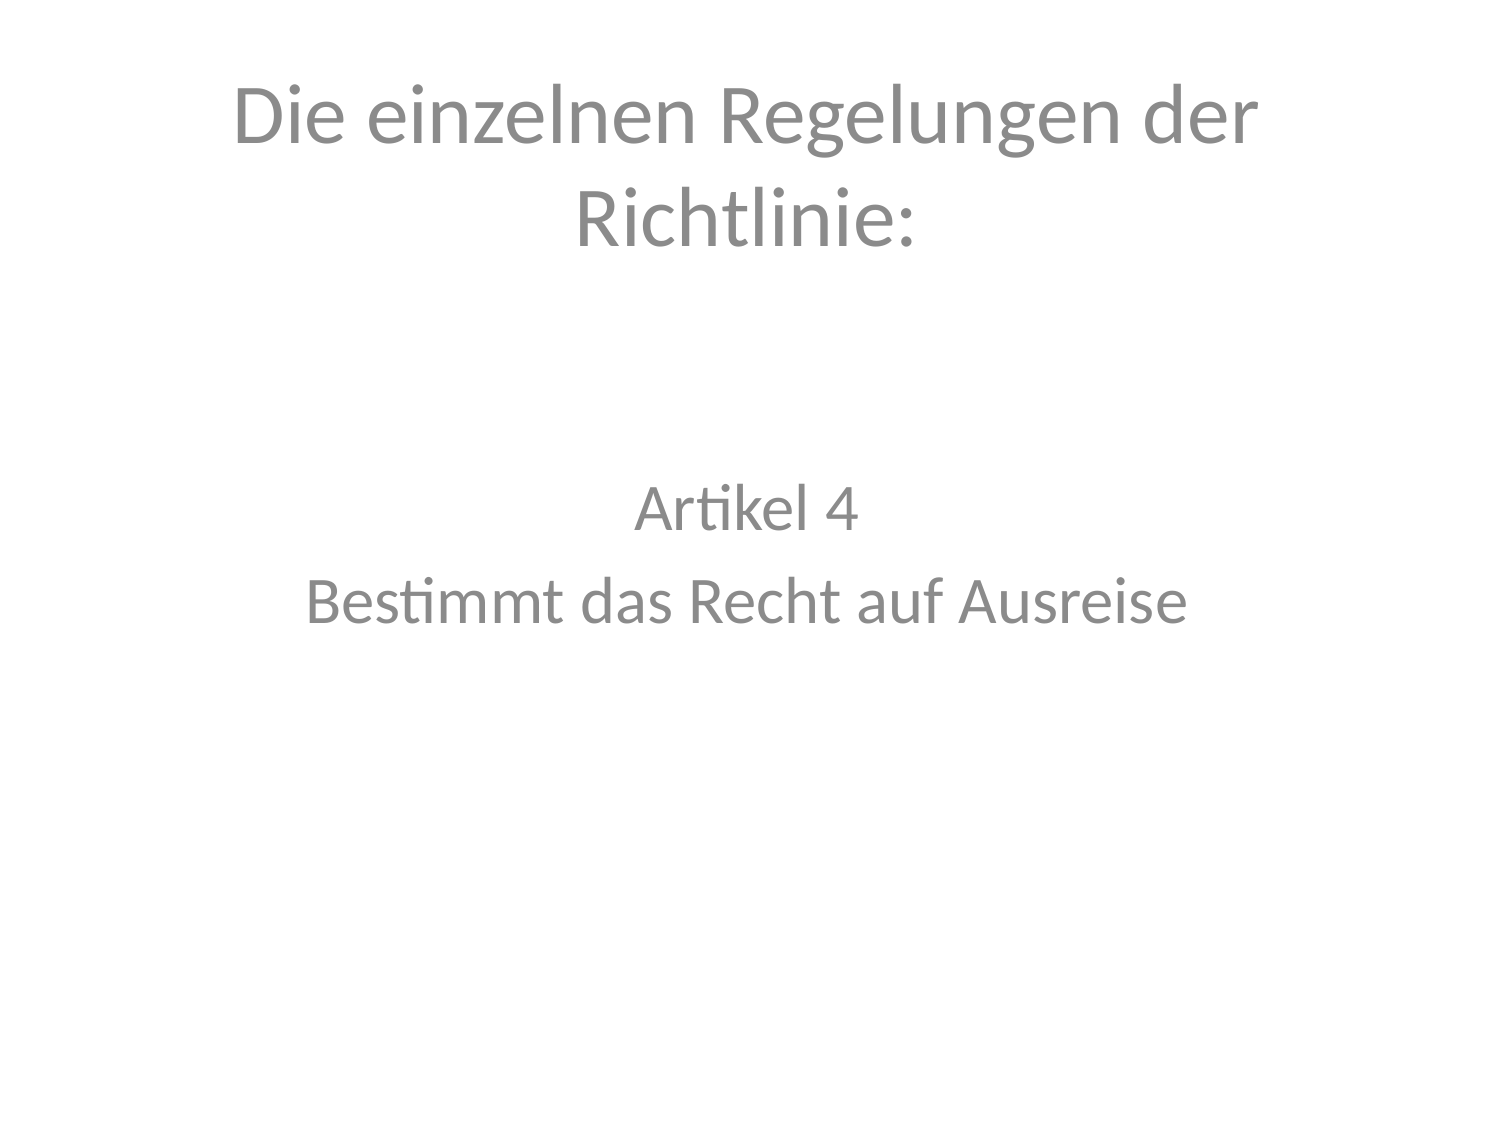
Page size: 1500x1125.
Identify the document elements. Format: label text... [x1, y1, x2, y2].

subtitle Die einzelnen Regelungen der Richtlinie: Artikel 4 Bestimmt das Recht auf Ausreise [48, 50, 1446, 1063]
